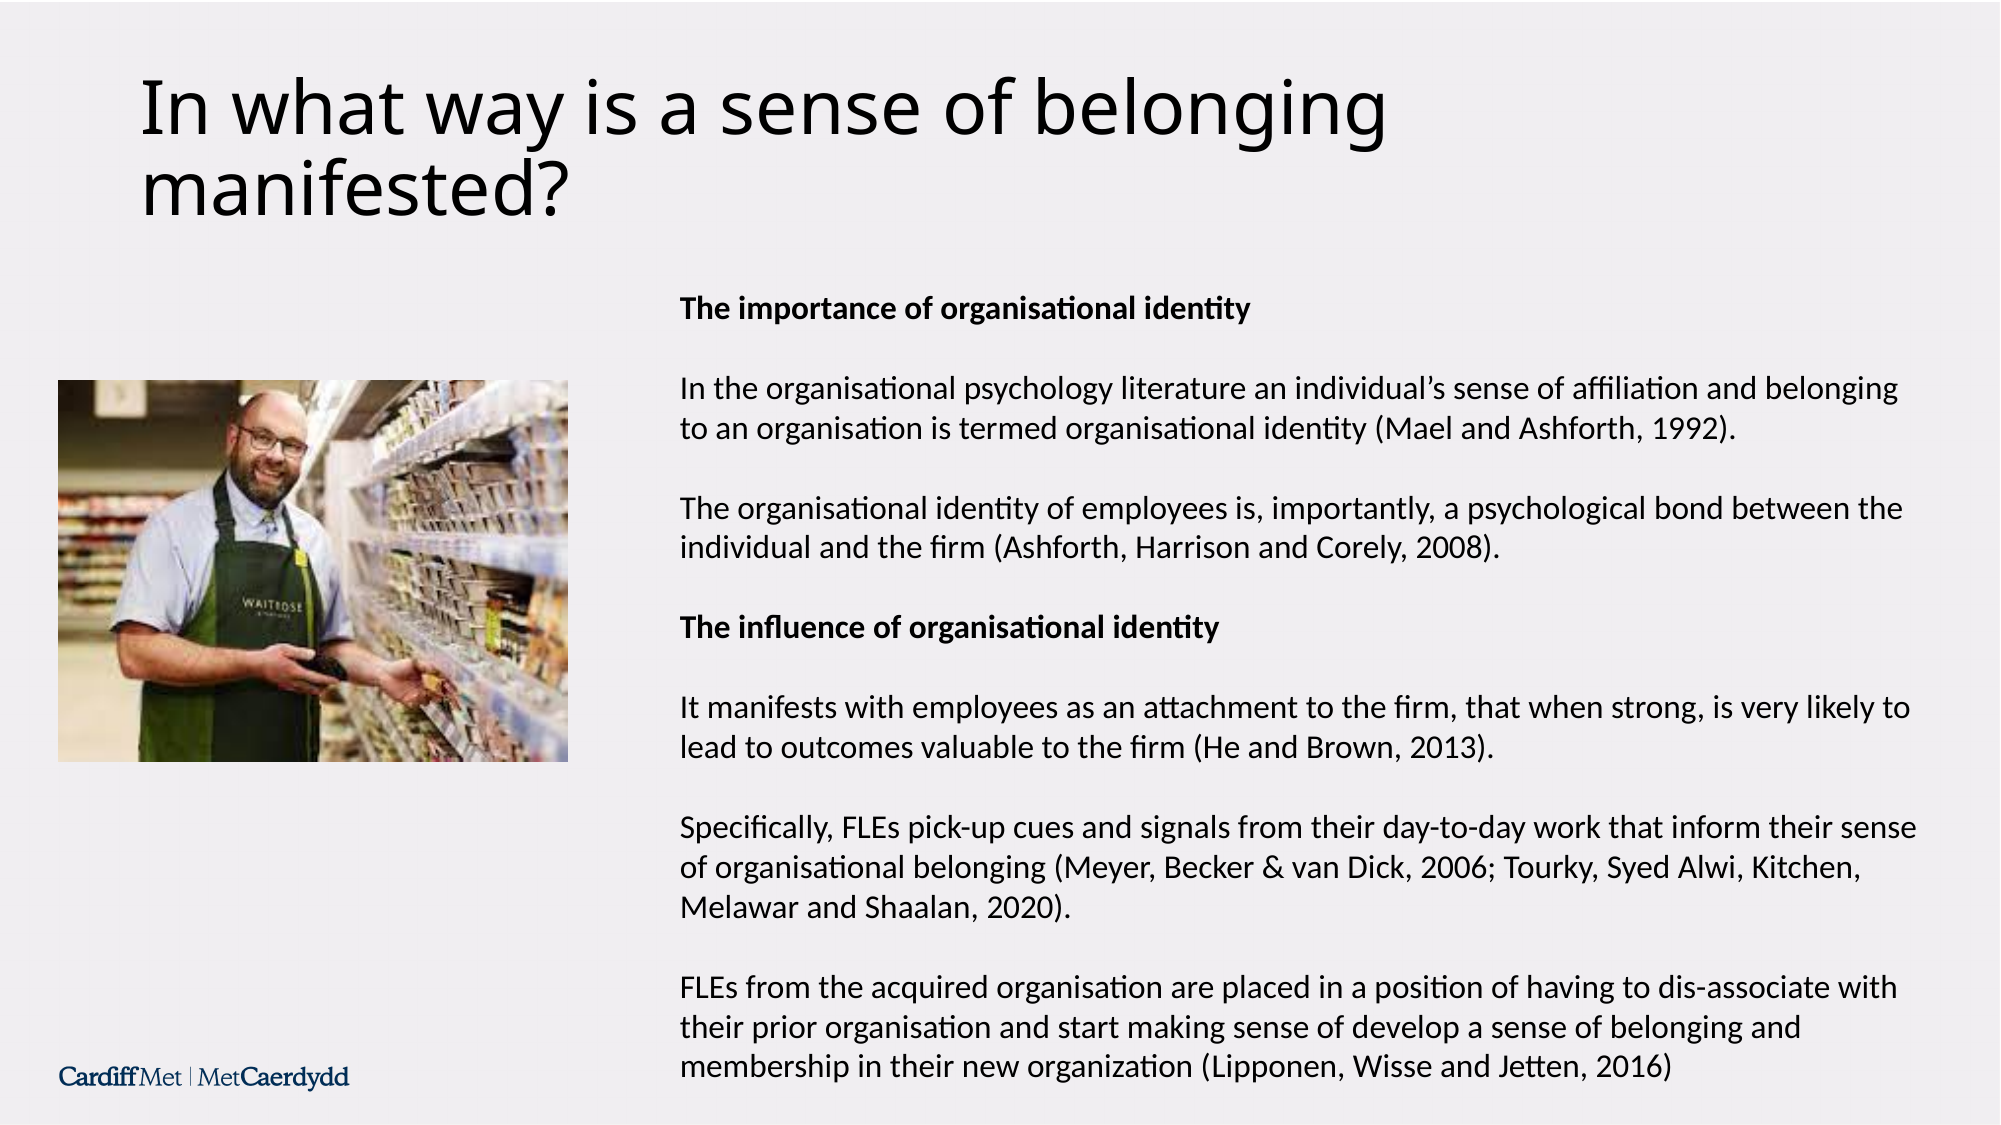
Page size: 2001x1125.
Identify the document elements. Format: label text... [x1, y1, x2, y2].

title In what way is a sense of belonging manifested? [125, 41, 1851, 260]
text_box The importance of organisational identity In the organisational psychology literature an individual’s sense of affiliation and belonging to an organisation is termed organisational identity (Mael and Ashforth, 1992). The organisational identity of employees is, importantly, a psychological bond between the individual and the firm (Ashforth, Harrison and Corely, 2008). The influence of organisational identity It manifests with employees as an attachment to the firm, that when strong, is very likely to lead to outcomes valuable to the firm (He and Brown, 2013). Specifically, FLEs pick-up cues and signals from their day-to-day work that inform their sense of organisational belonging (Meyer, Becker & van Dick, 2006; Tourky, Syed Alwi, Kitchen, Melawar and Shaalan, 2020). FLEs from the acquired organisation are placed in a position of having to dis-associate with their prior organisation and start making sense of develop a sense of belonging and membership in their new organization (Lipponen, Wisse and Jetten, 2016) [665, 278, 1938, 1125]
picture [0, 2, 2000, 1125]
